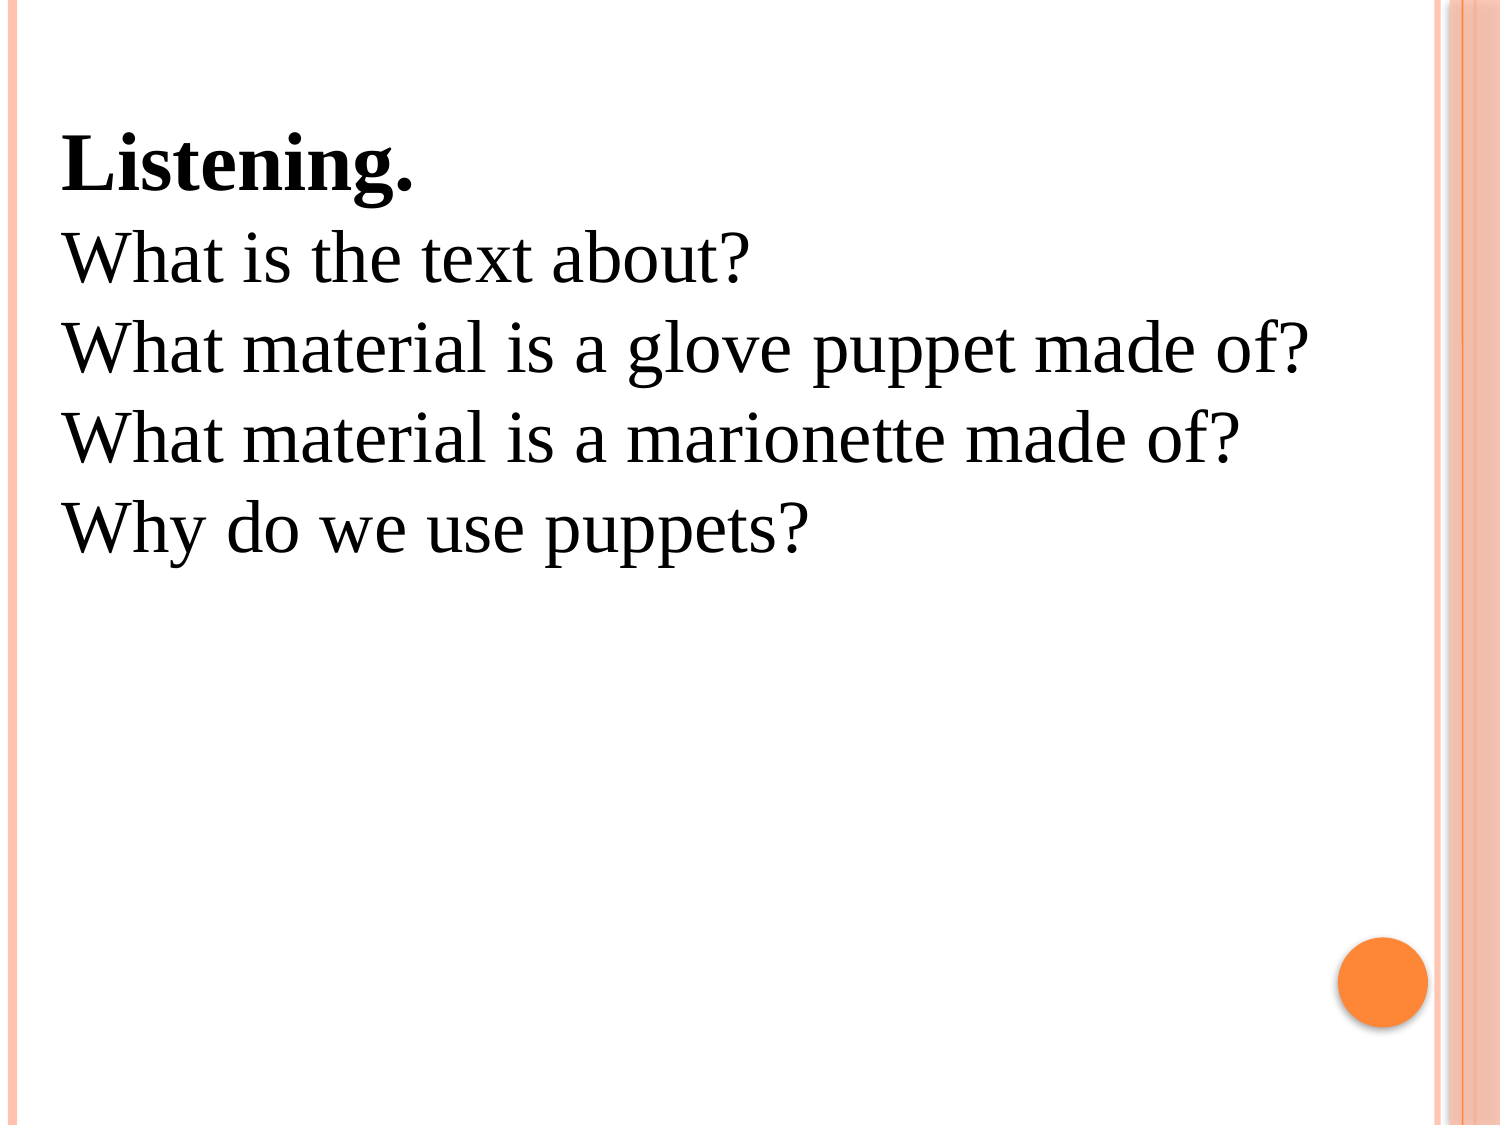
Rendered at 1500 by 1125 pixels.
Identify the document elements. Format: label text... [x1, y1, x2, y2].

text_box Listening. What is the text about? What material is a glove puppet made of? What material is a marionette made of? Why do we use puppets? [46, 0, 1346, 720]
